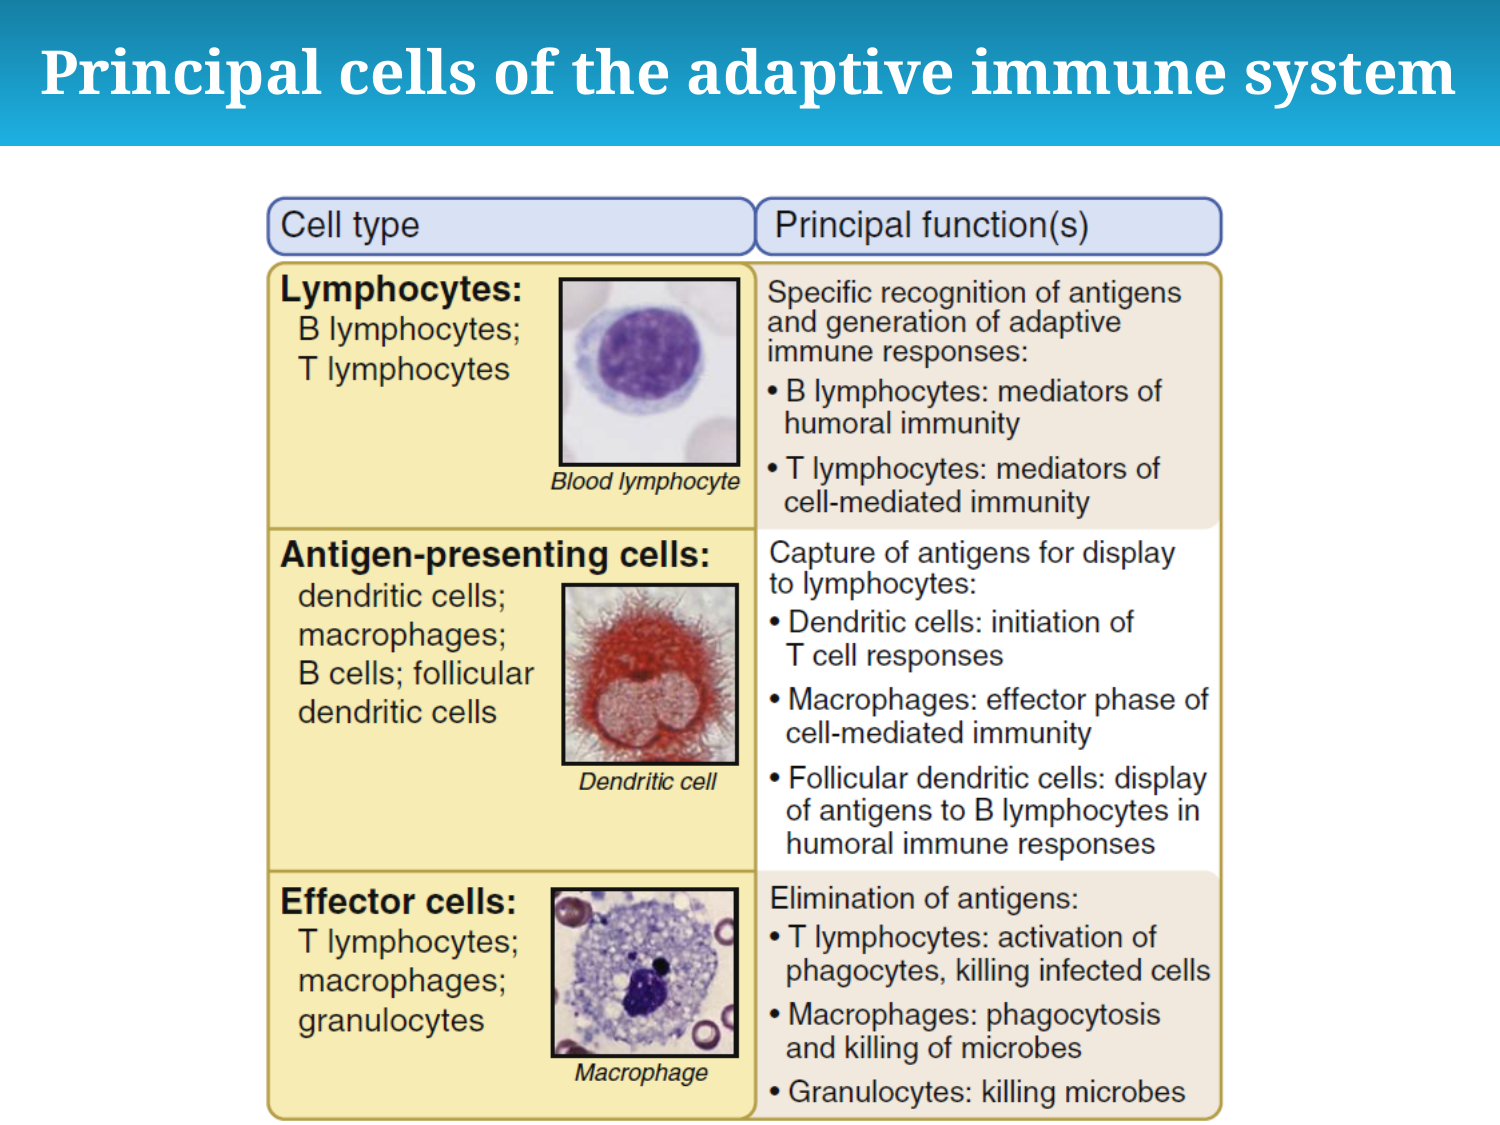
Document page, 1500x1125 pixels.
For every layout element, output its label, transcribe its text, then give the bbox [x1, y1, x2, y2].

text_box Principal cells of the adaptive immune system [0, 0, 1500, 146]
picture [253, 172, 1240, 1125]
